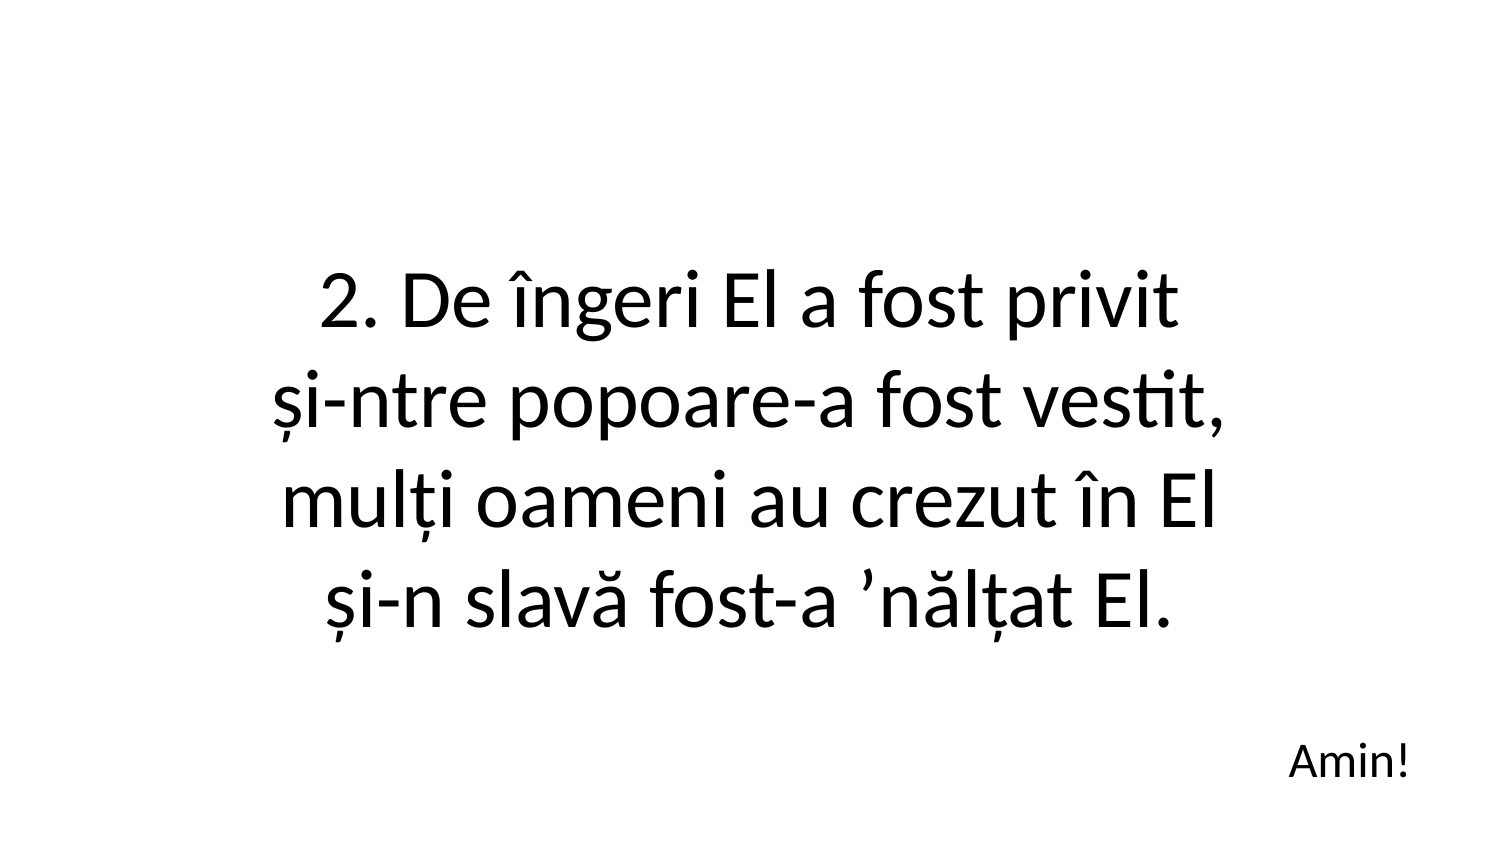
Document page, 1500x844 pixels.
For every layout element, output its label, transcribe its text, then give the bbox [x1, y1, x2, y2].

text_box 2. De îngeri El a fost privit și-ntre popoare-a fost vestit, mulți oameni au crezut în El și-n slavă fost-a ʼnălțat El. [256, 192, 1244, 652]
text_box Amin! [1273, 674, 1427, 795]
